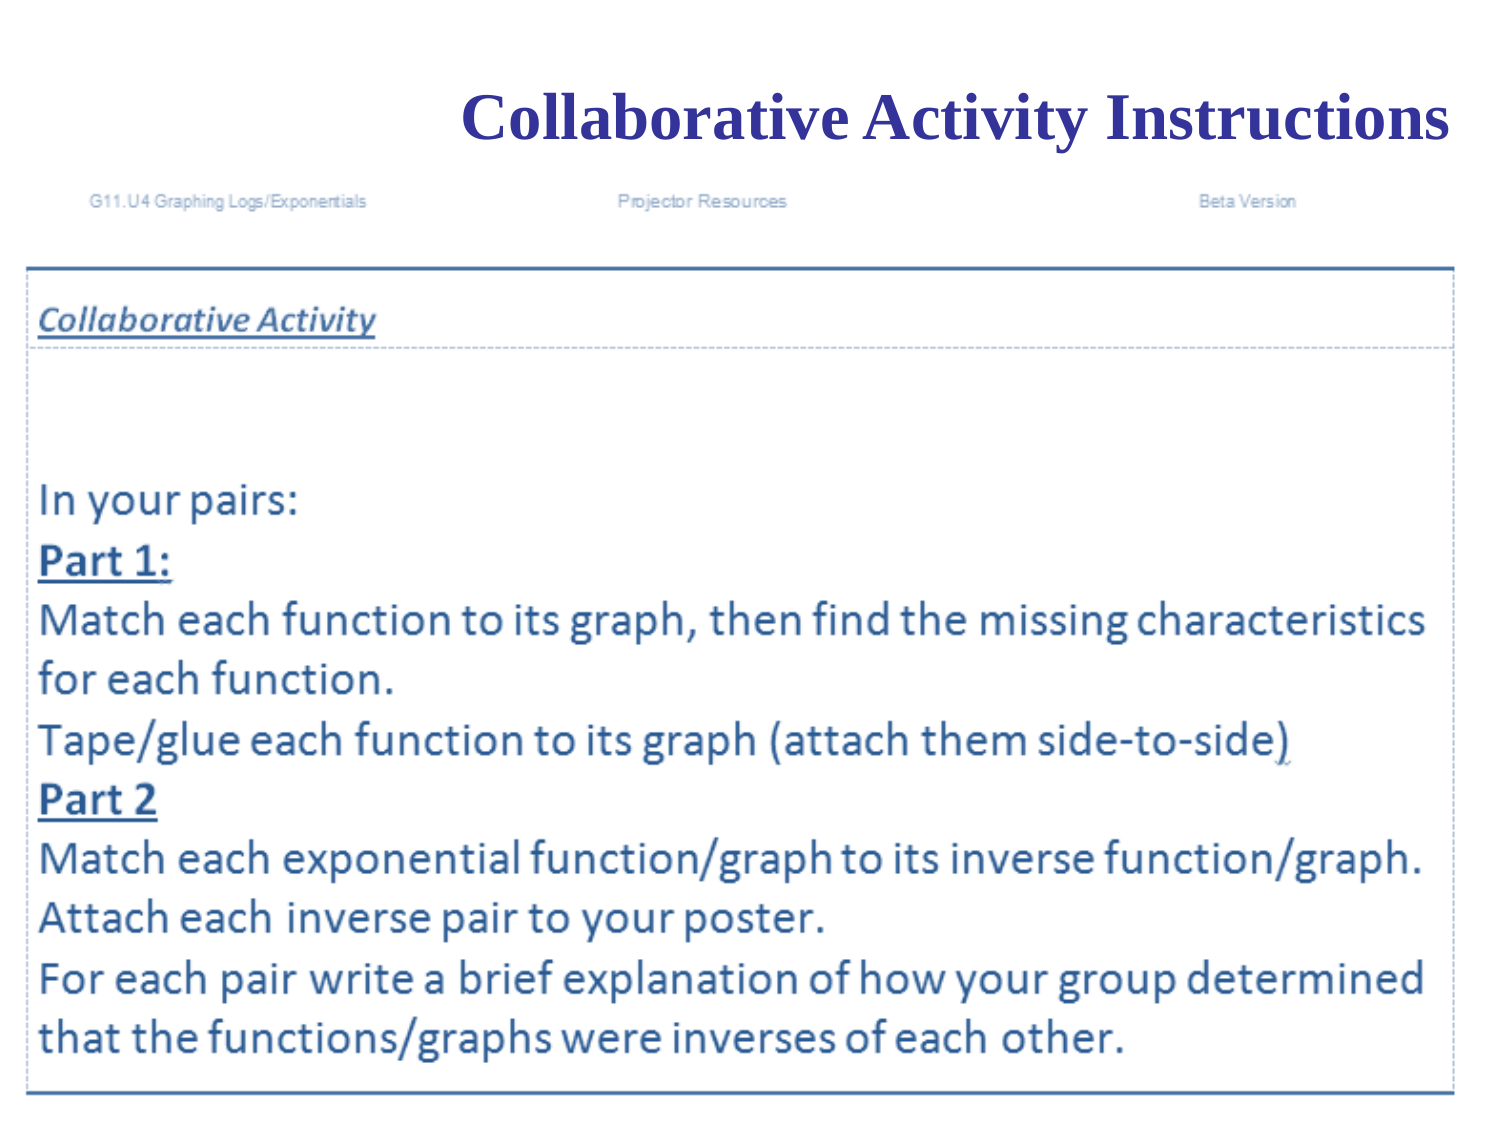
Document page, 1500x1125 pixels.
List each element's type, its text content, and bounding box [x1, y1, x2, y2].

picture [0, 124, 1474, 1125]
text_box Collaborative Activity Instructions [274, 18, 1500, 207]
